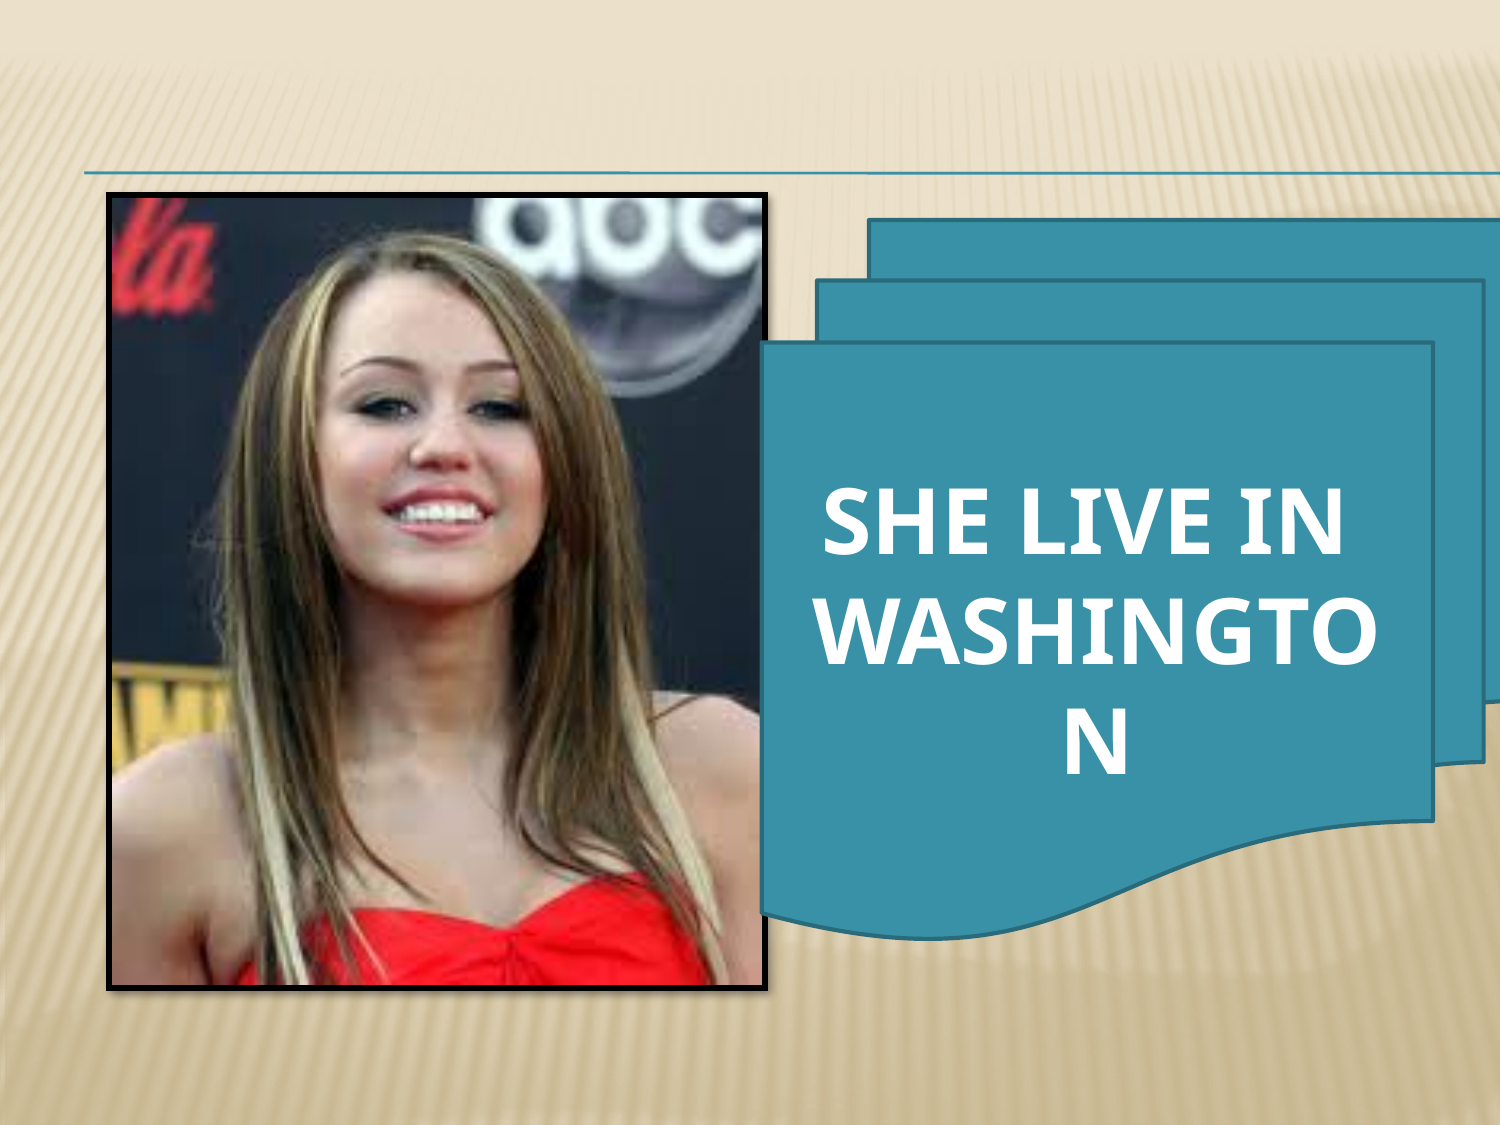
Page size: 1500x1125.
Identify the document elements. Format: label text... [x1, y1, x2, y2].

picture [111, 197, 763, 986]
text_box SHE LIVE IN WASHINGTON [772, 217, 1500, 941]
